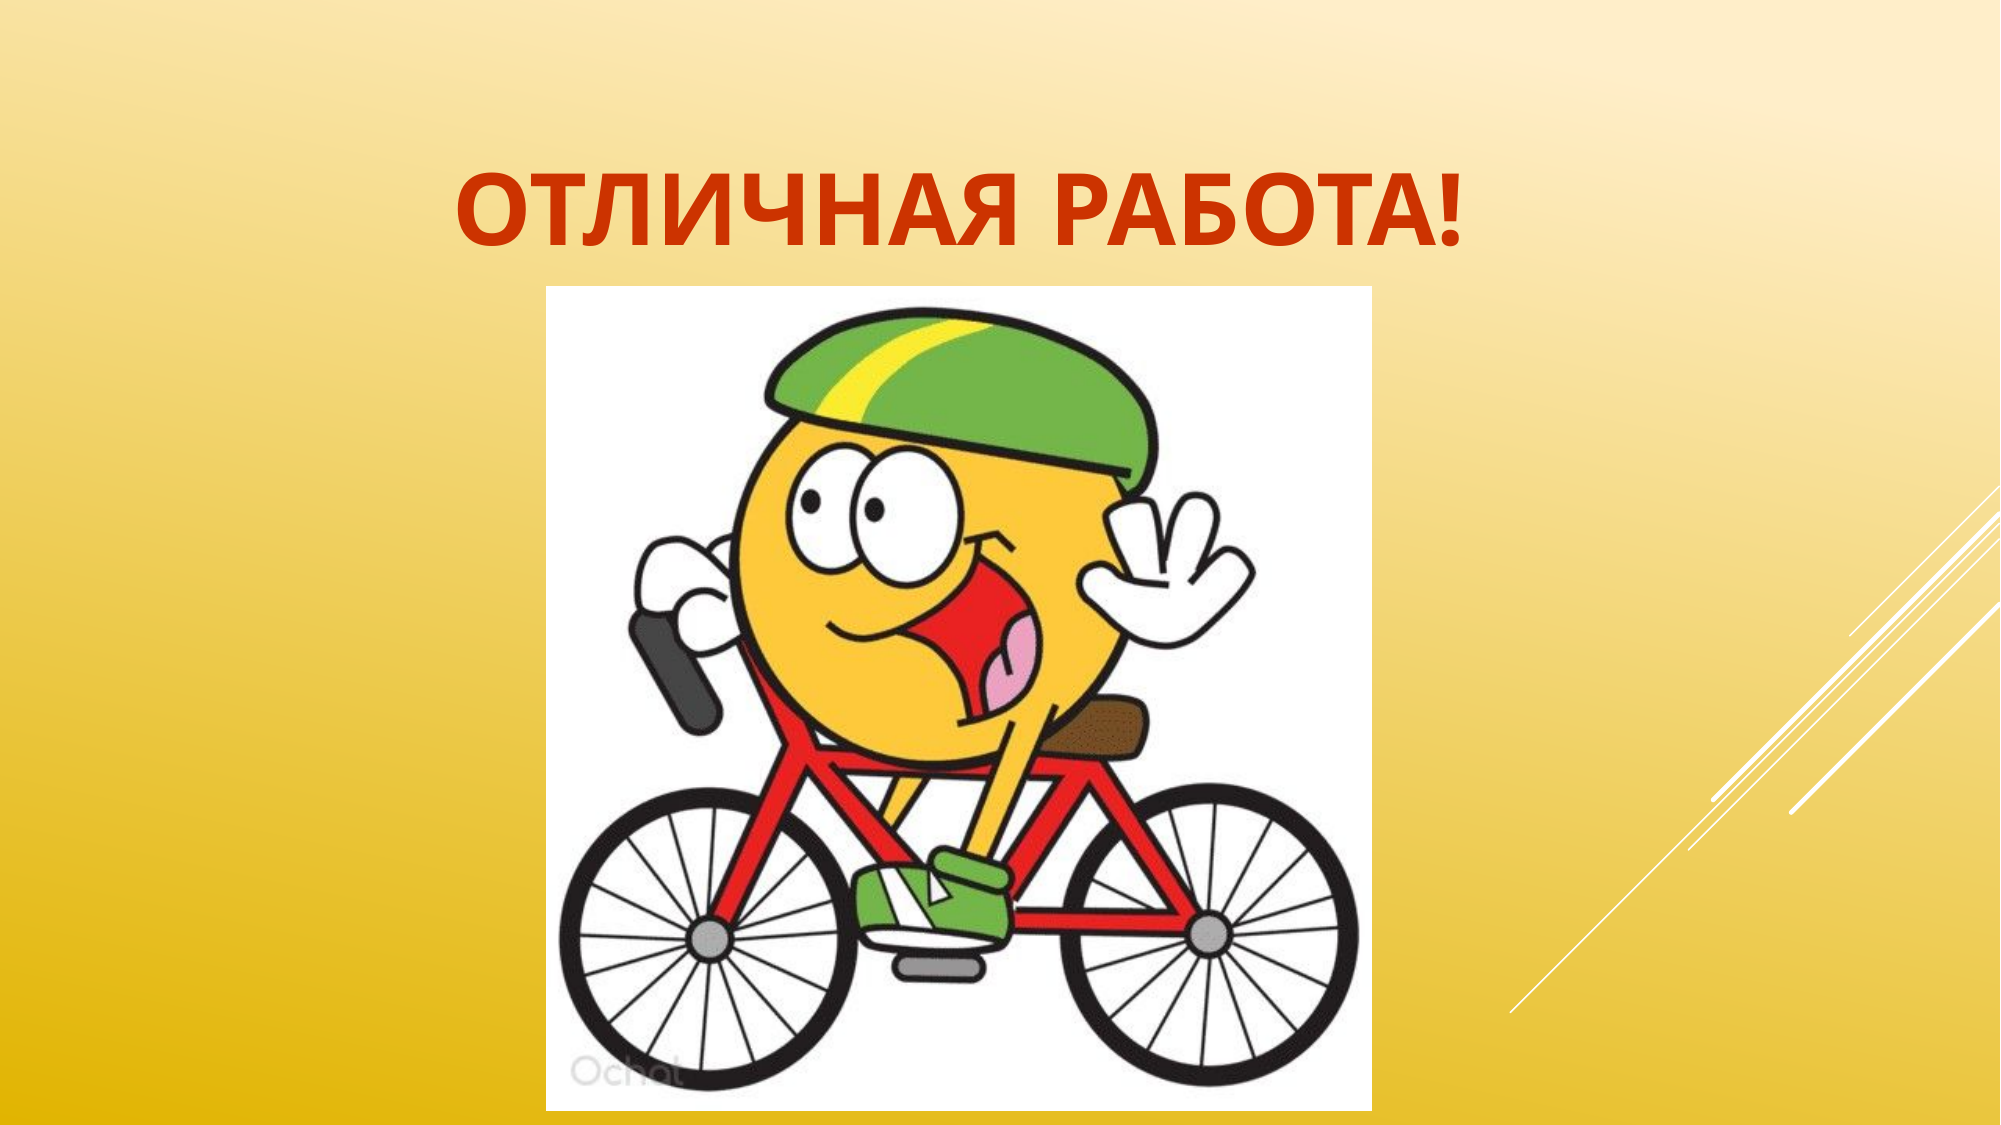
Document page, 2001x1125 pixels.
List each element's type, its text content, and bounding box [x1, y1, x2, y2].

title ОТЛИЧНАЯ РАБОТА! [259, 81, 1660, 330]
picture [546, 285, 1372, 1112]
